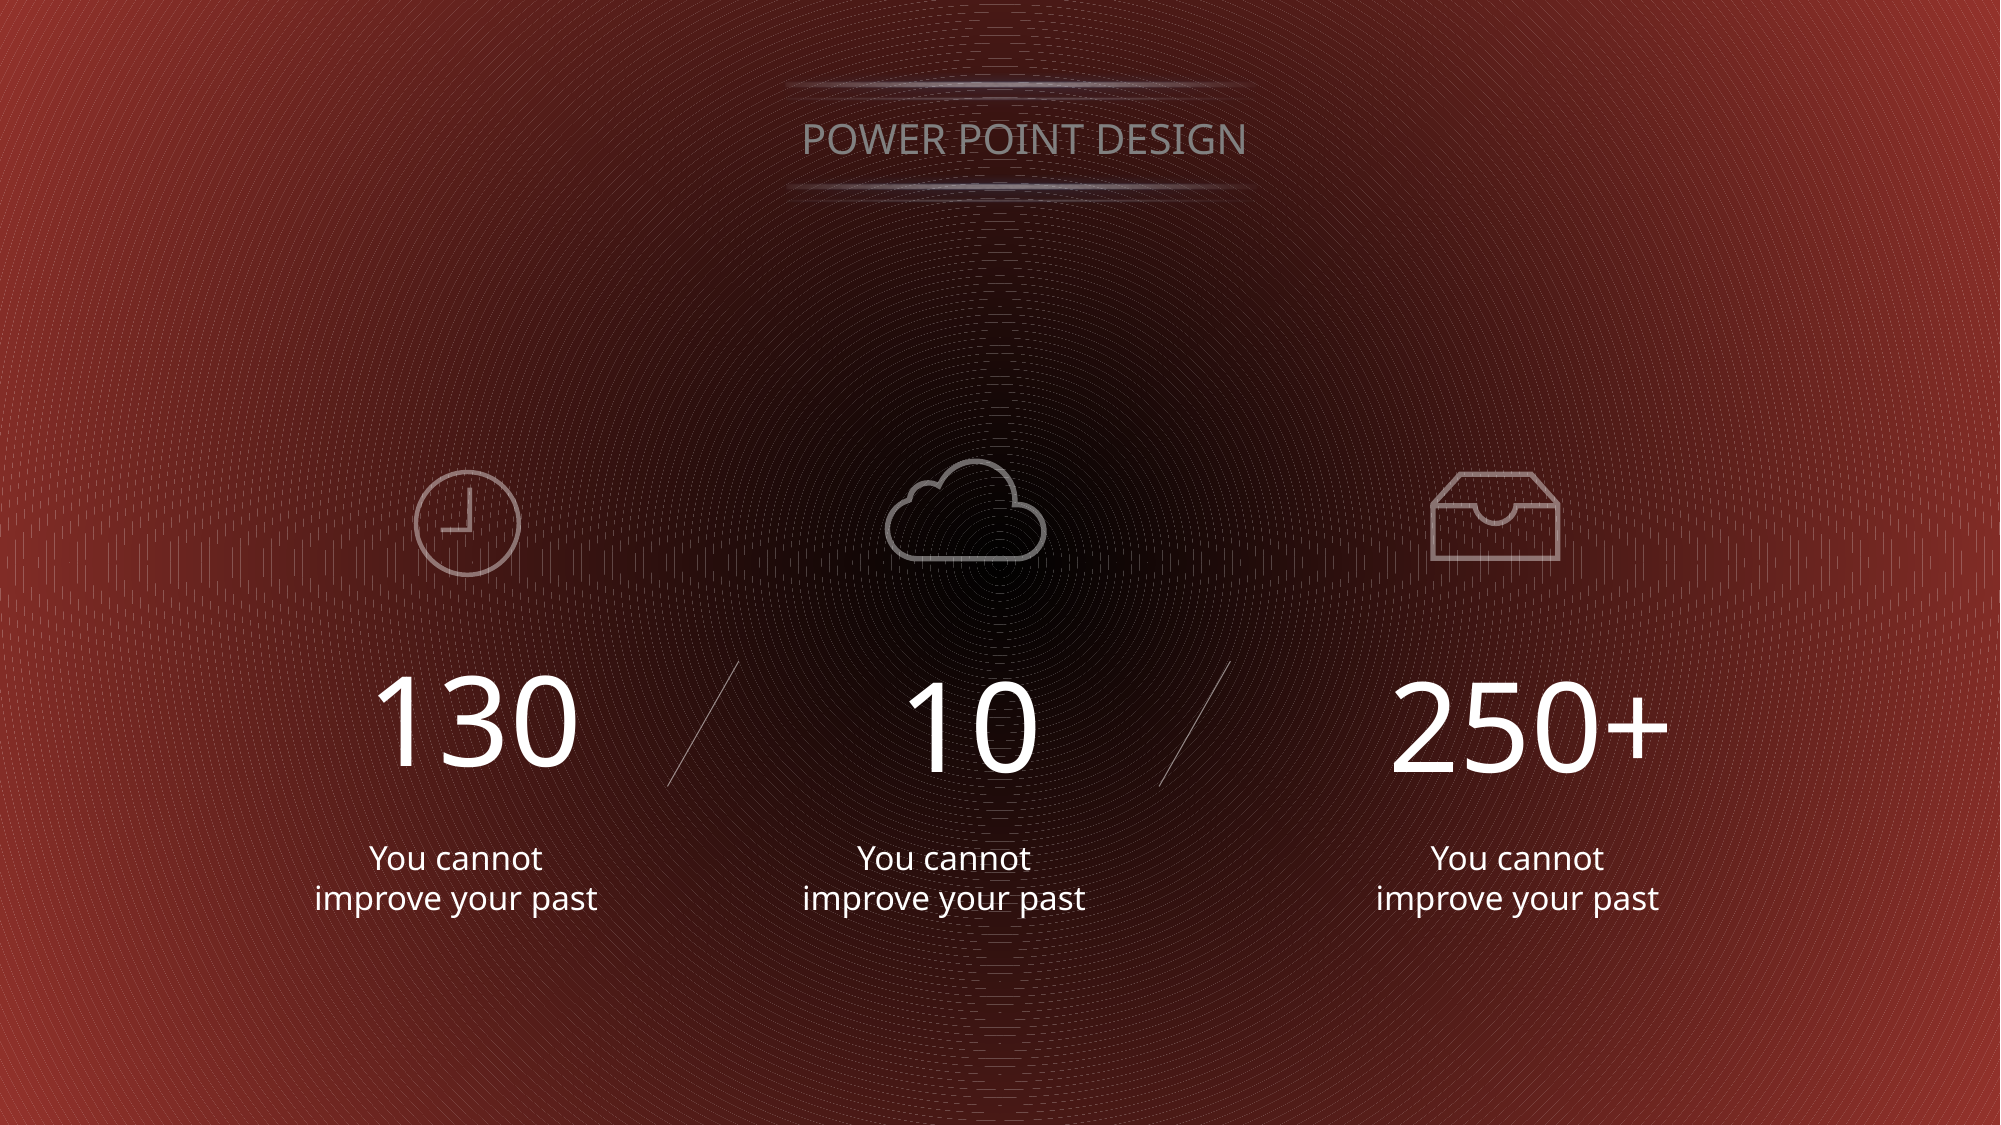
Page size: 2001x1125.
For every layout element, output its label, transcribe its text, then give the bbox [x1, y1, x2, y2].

text_box You cannot improve your past [1352, 829, 1683, 925]
text_box [1430, 471, 1561, 561]
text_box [667, 661, 739, 787]
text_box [413, 469, 522, 578]
text_box 250+ [1373, 640, 1748, 806]
text_box You cannot improve your past [779, 829, 1110, 925]
picture [748, 167, 1293, 234]
text_box 10 [884, 640, 1160, 806]
picture [747, 65, 1292, 131]
text_box POWER POINT DESIGN [786, 105, 1327, 171]
text_box 130 [352, 634, 628, 800]
text_box You cannot improve your past [291, 829, 622, 925]
text_box [884, 458, 1047, 562]
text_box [1159, 661, 1231, 787]
